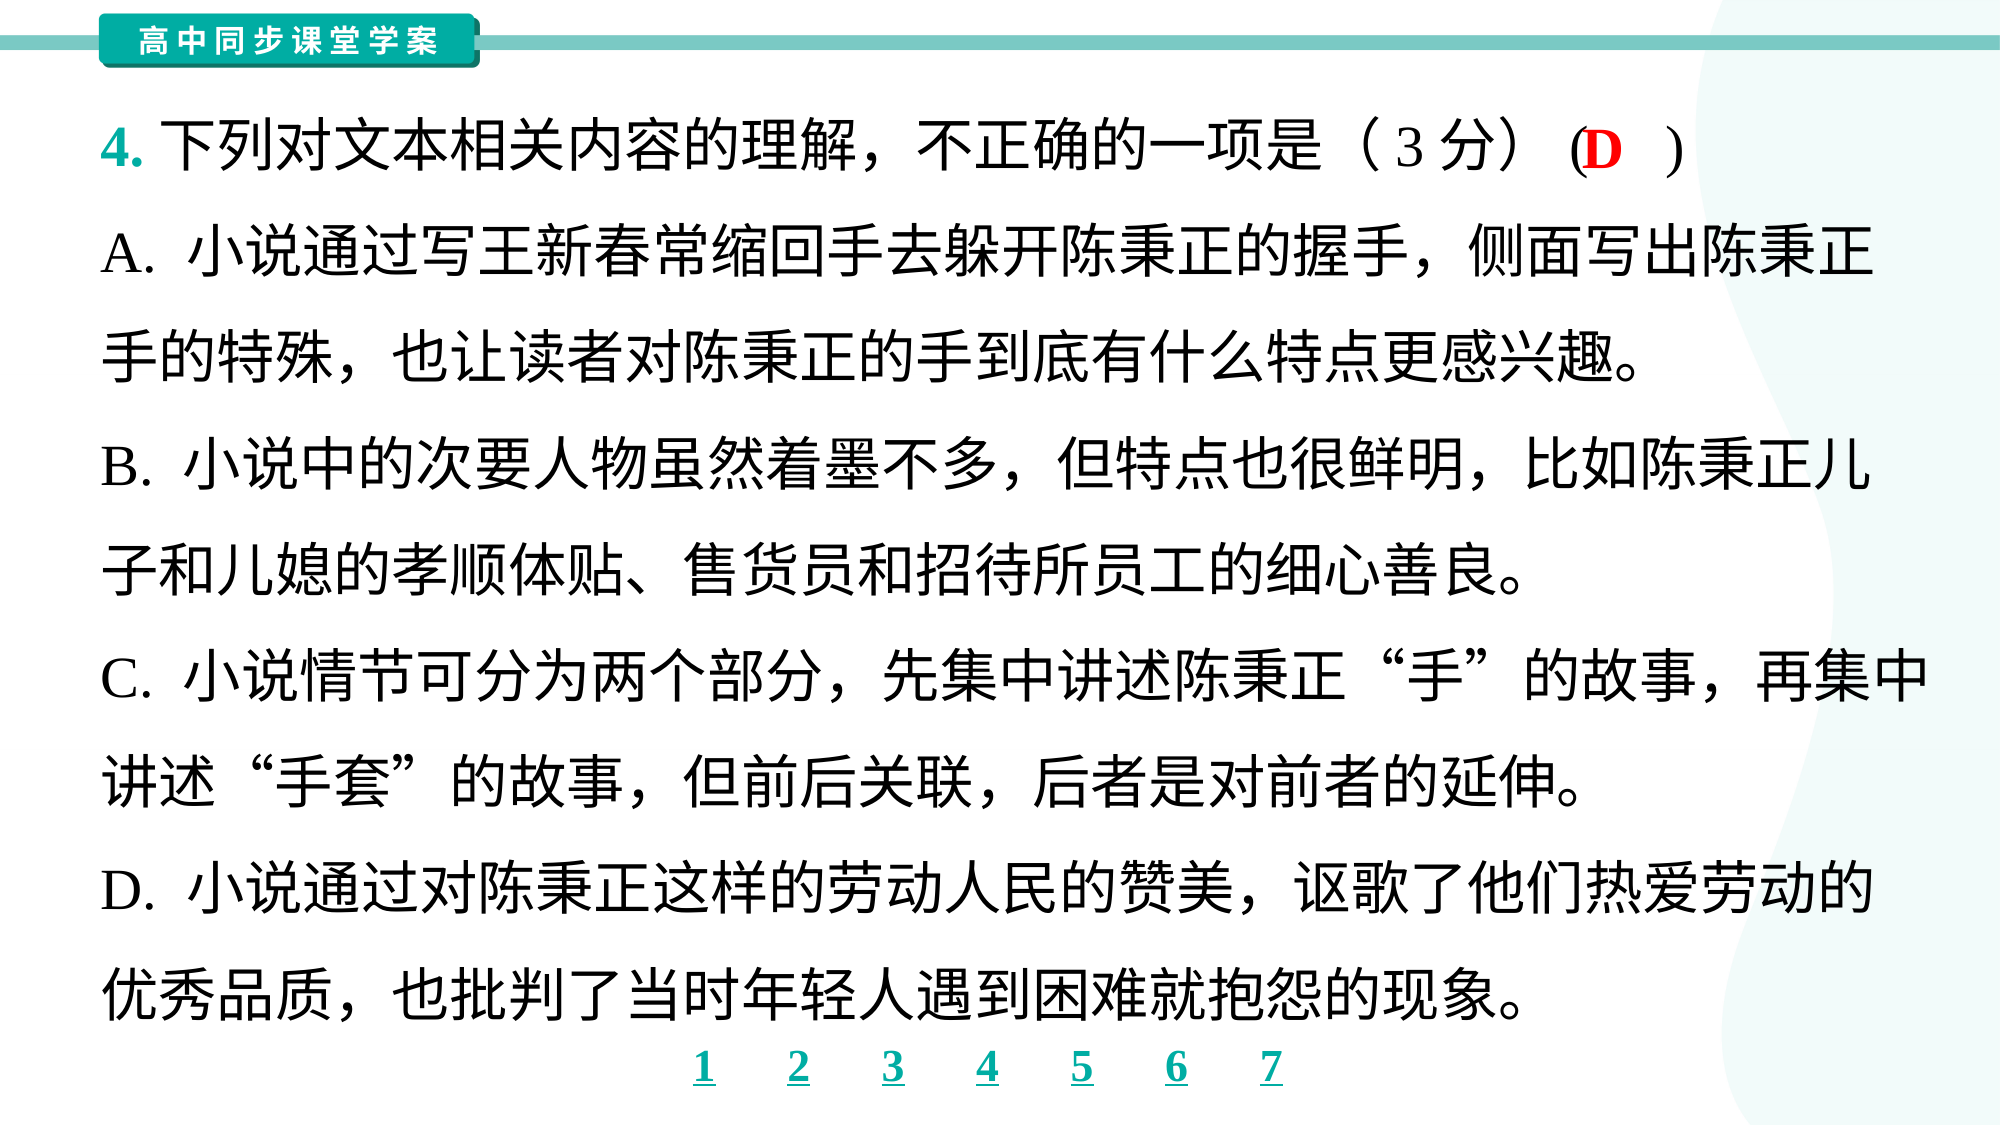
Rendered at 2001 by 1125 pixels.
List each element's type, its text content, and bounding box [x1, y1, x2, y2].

text_box 4.下列对文本相关内容的理解，不正确的一项是（3分）( ) [100, 76, 1560, 177]
text_box D [1560, 76, 1646, 177]
text_box 4.下列对文本相关内容的理解，不正确的一项是（3分）( ) [1646, 76, 1899, 177]
text_box A. 小说通过写王新春常缩回手去躲开陈秉正的握手，侧面写出陈秉正 手的特殊，也让读者对陈秉正的手到底有什么特点更感兴趣。 B. 小说中的次要人物虽然着墨不多，但特点也很鲜明，比如陈秉正儿 子和儿媳的孝顺体贴、售货员和招待所员工的细心善良。 C. 小说情节可分为两个部分，先集中讲述陈秉正“手”的故事，再集中 讲述“手套”的故事，但前后关联，后者是对前者的延伸。 D. 小说通过对陈秉正这样的劳动人民的赞美，讴歌了他们热爱劳动的 优秀品质，也批判了当时年轻人遇到困难就抱怨的现象。 [100, 177, 1899, 1028]
picture [0, 0, 2000, 1125]
